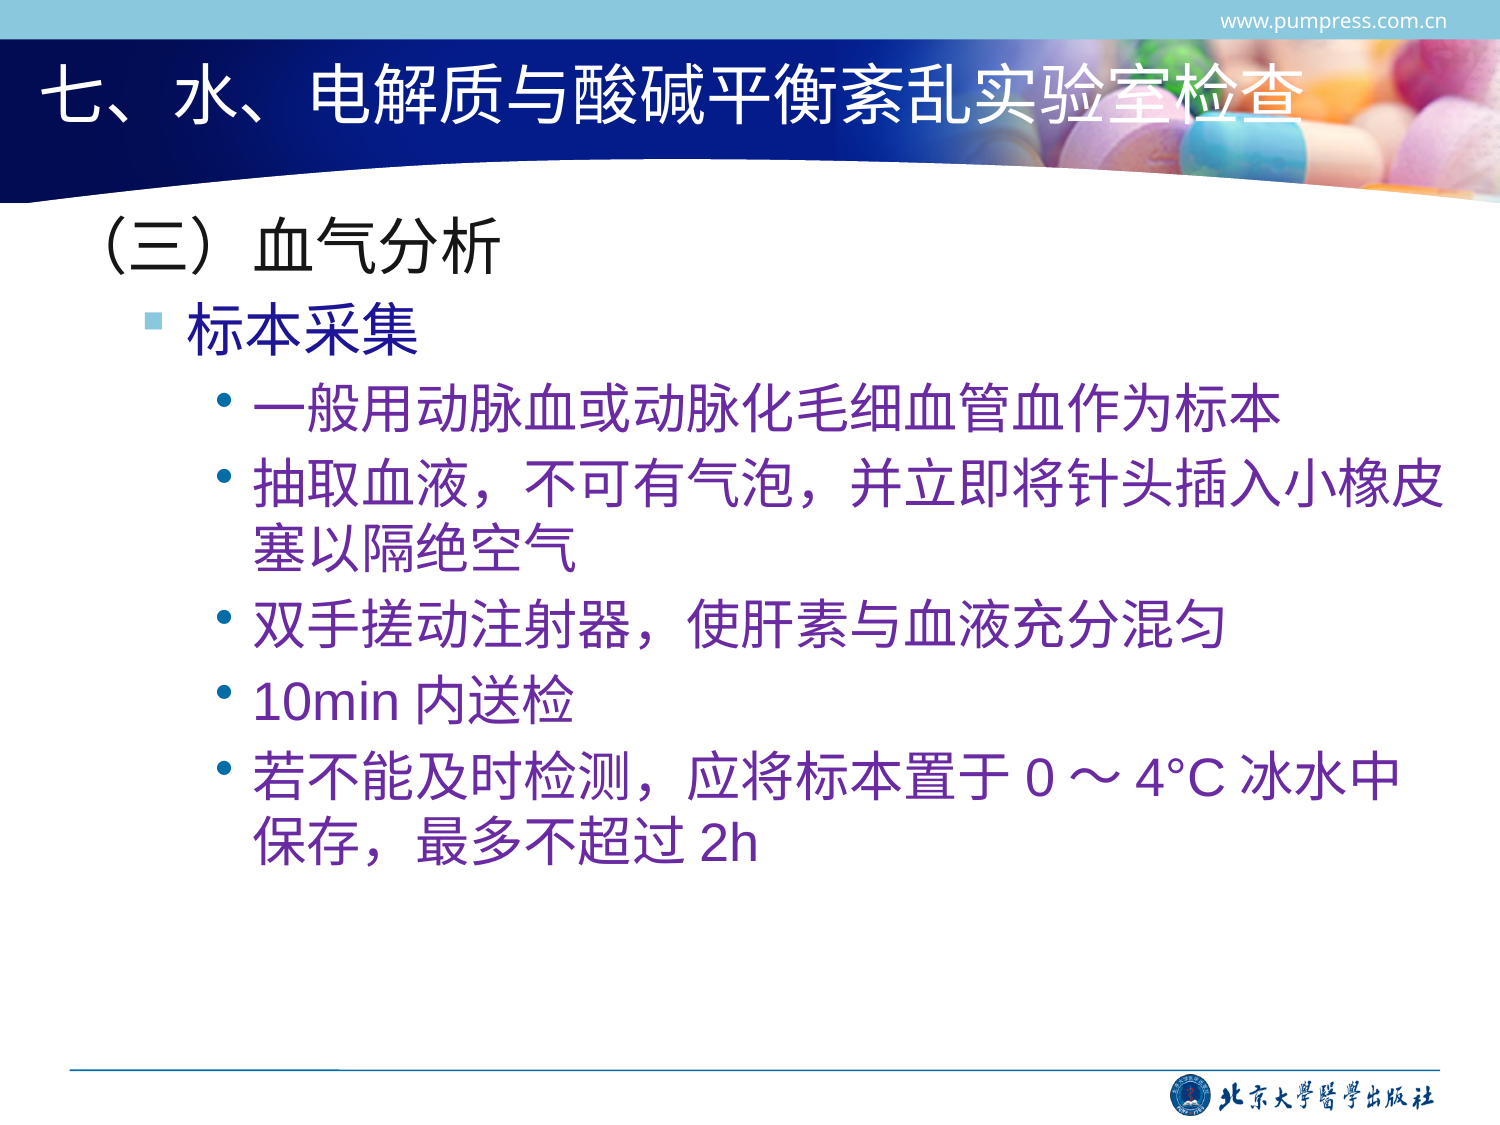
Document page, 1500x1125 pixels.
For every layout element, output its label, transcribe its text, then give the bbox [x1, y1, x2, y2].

picture [1170, 1074, 1436, 1118]
picture [0, 40, 1500, 203]
list （三）血气分析 标本采集 一般用动脉血或动脉化毛细血管血作为标本 抽取血液，不可有气泡，并立即将针头插入小橡皮塞以隔绝空气 双手搓动注射器，使肝素与血液充分混匀 10min内送检 若不能及时检测，应将标本置于0～4°C冰水中保存，最多不超过2h [49, 198, 1463, 1026]
slide_number www.pumpress.com.cn [1024, 0, 1463, 38]
title 七、水、电解质与酸碱平衡紊乱实验室检查 [23, 46, 1349, 140]
